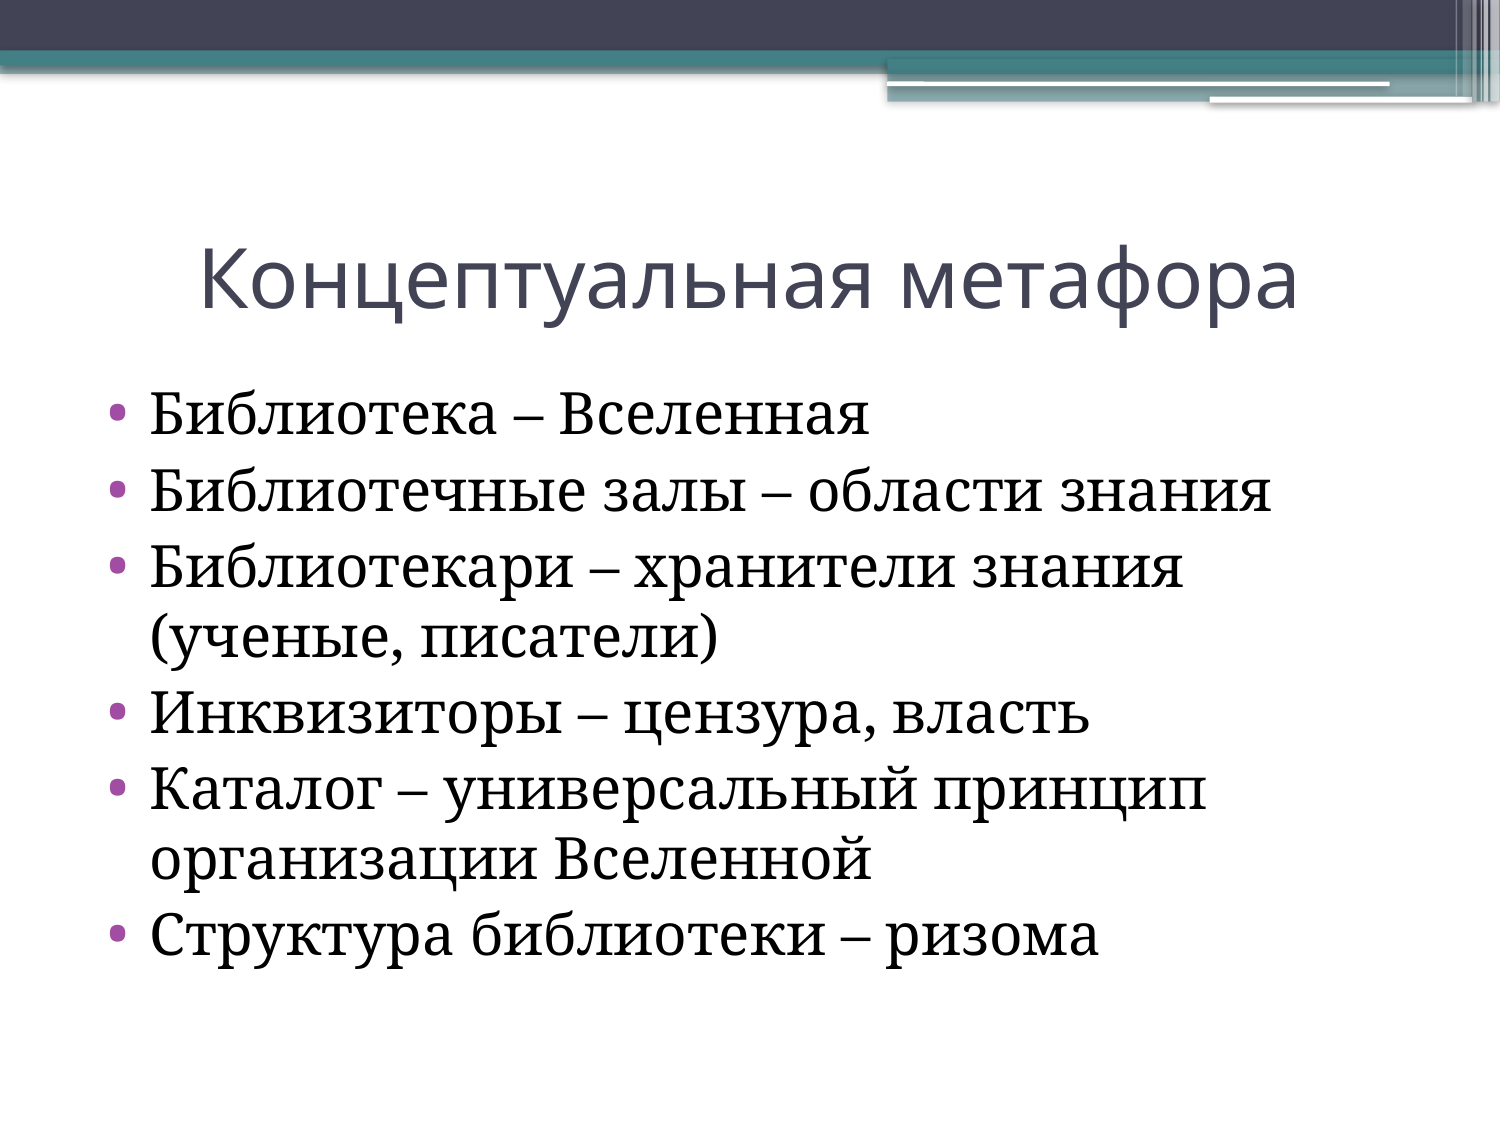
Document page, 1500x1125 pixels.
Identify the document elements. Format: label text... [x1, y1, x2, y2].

list Библиотека – Вселенная Библиотечные залы – области знания Библиотекари – хранители знания (ученые, писатели) Инквизиторы – цензура, власть Каталог – универсальный принцип организации Вселенной Структура библиотеки – ризома [75, 368, 1425, 1079]
title Концептуальная метафора [75, 187, 1425, 363]
